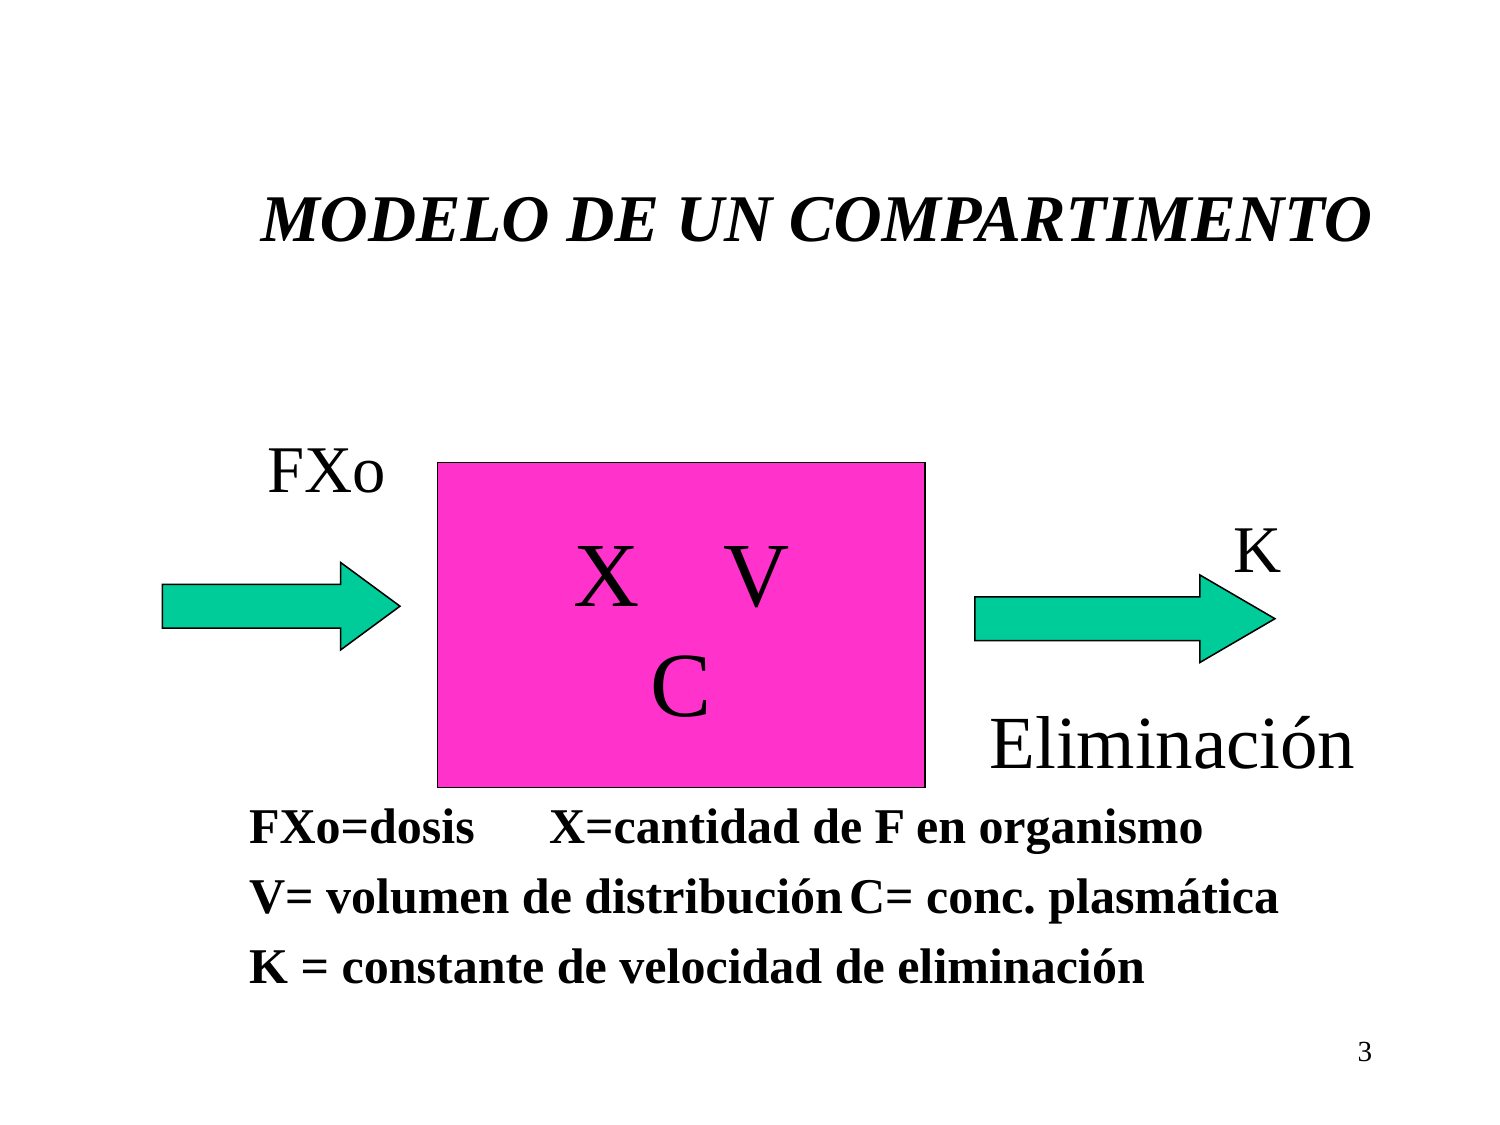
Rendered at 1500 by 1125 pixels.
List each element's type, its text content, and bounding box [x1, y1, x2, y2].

text_box MODELO DE UN COMPARTIMENTO [112, 75, 1388, 263]
text_box FXo K Eliminación FXo=dosis X=cantidad de F en organismo V= volumen de distribución C= conc. plasmática K = constante de velocidad de eliminación [112, 324, 1388, 1000]
slide_number 3 [1074, 1024, 1388, 1101]
text_box [974, 574, 1275, 663]
text_box [162, 562, 400, 650]
text_box X V C [437, 462, 925, 788]
